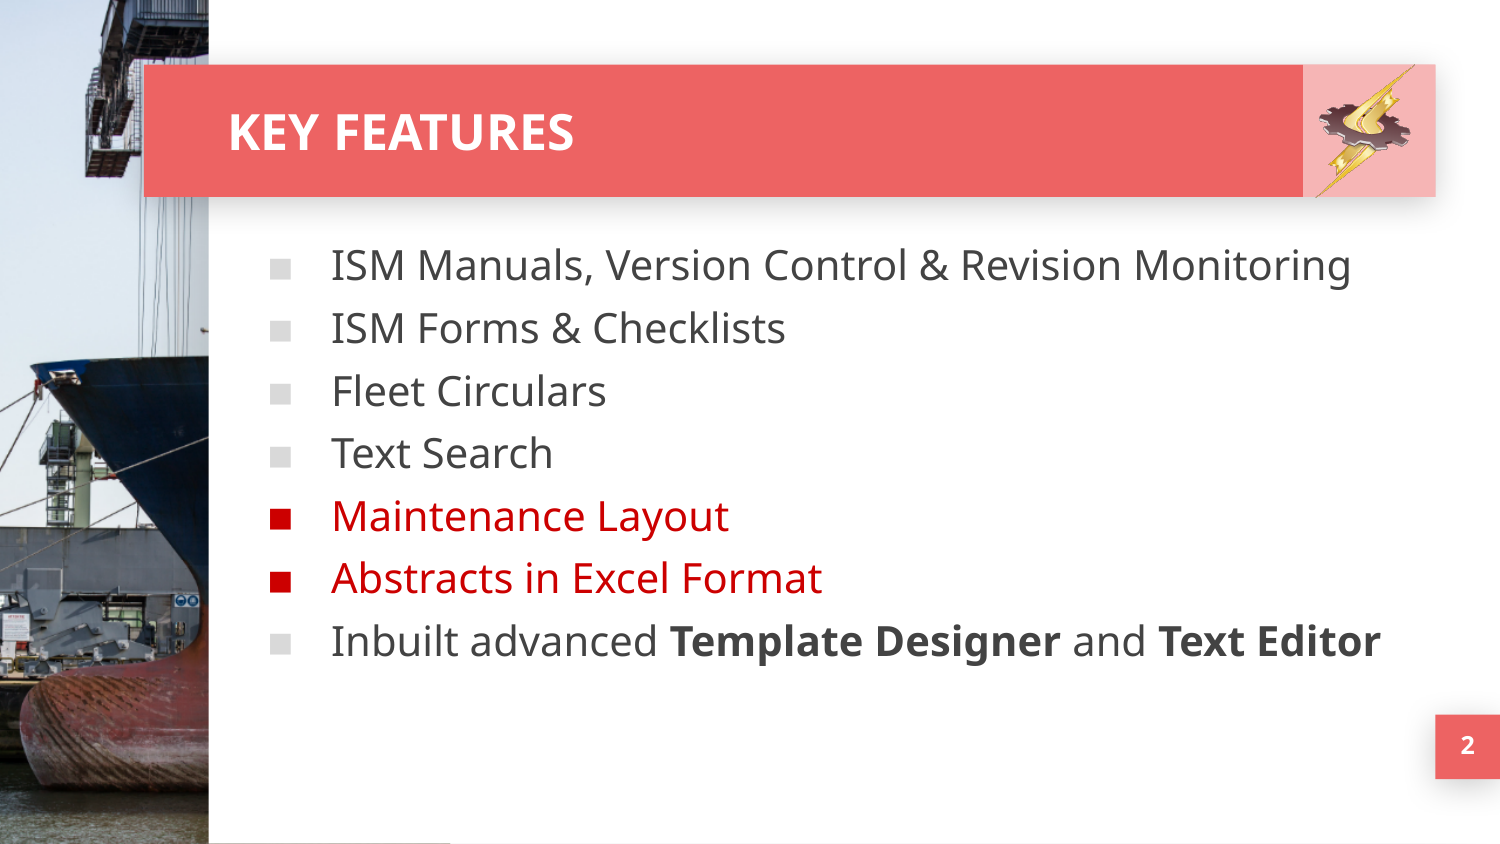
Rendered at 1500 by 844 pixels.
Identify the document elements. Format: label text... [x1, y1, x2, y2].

picture [0, 0, 208, 844]
title KEY FEATURES [147, 64, 1299, 197]
list ISM Manuals, Version Control & Revision Monitoring ISM Forms & Checklists Fleet Circulars Text Search Maintenance Layout Abstracts in Excel Format Inbuilt advanced Template Designer and Text Editor [241, 224, 1424, 844]
slide_number ‹#› [1435, 714, 1500, 780]
picture [1301, 63, 1436, 198]
